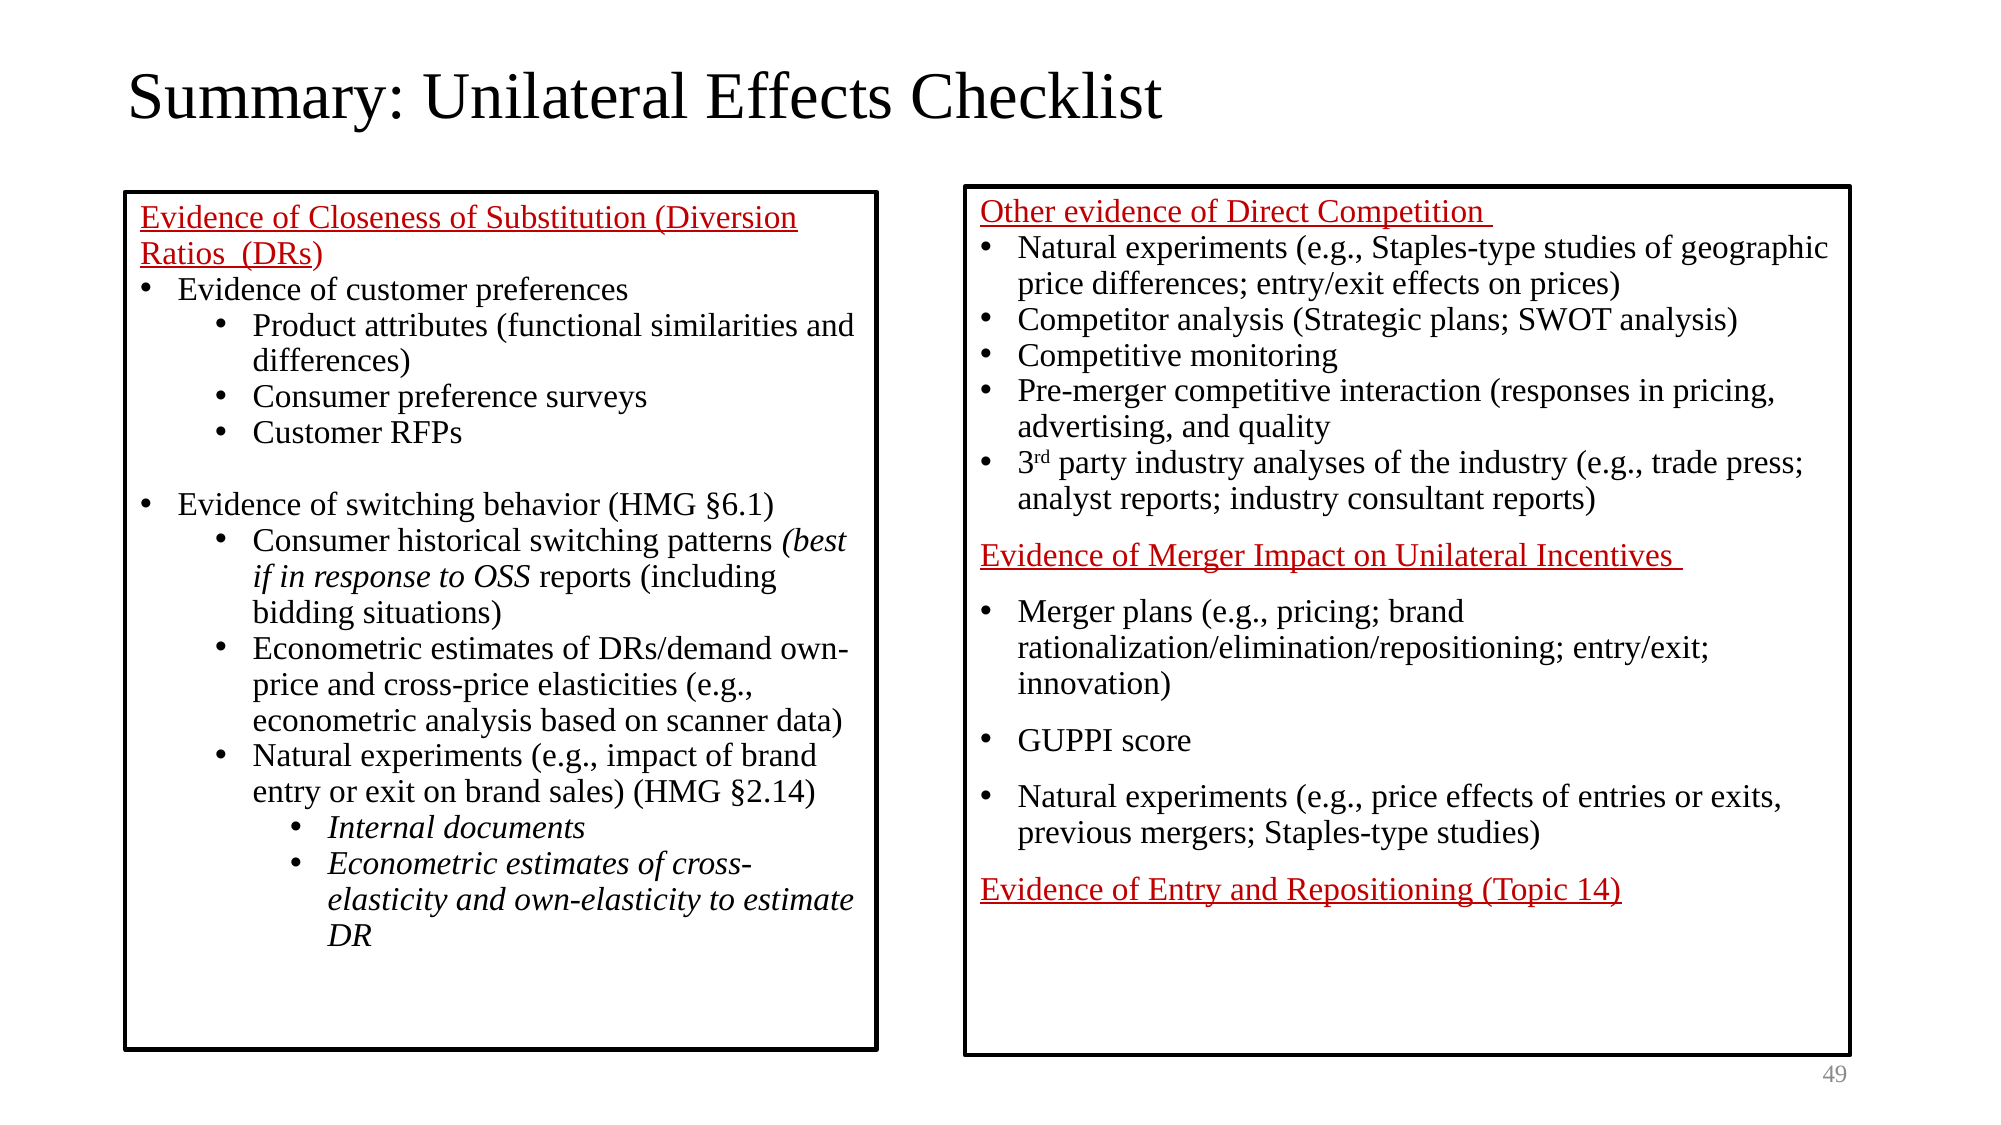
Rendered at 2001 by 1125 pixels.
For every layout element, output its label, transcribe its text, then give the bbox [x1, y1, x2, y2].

list Evidence of Closeness of Substitution (Diversion Ratios (DRs) Evidence of customer preferences Product attributes (functional similarities and differences) Consumer preference surveys Customer RFPs Evidence of switching behavior (HMG §6.1) Consumer historical switching patterns (best if in response to OSS reports (including bidding situations) Econometric estimates of DRs/demand own-price and cross-price elasticities (e.g., econometric analysis based on scanner data) Natural experiments (e.g., impact of brand entry or exit on brand sales) (HMG §2.14) Internal documents Econometric estimates of cross-elasticity and own-elasticity to estimate DR [125, 192, 877, 1050]
list Other evidence of Direct Competition Natural experiments (e.g., Staples-type studies of geographic price differences; entry/exit effects on prices) Competitor analysis (Strategic plans; SWOT analysis) Competitive monitoring Pre-merger competitive interaction (responses in pricing, advertising, and quality 3rd party industry analyses of the industry (e.g., trade press; analyst reports; industry consultant reports) Evidence of Merger Impact on Unilateral Incentives Merger plans (e.g., pricing; brand rationalization/elimination/repositioning; entry/exit; innovation) GUPPI score Natural experiments (e.g., price effects of entries or exits, previous mergers; Staples-type studies) Evidence of Entry and Repositioning (Topic 14) [964, 186, 1851, 1055]
slide_number 49 [1412, 1042, 1863, 1103]
title Summary: Unilateral Effects Checklist [112, 0, 1838, 206]
